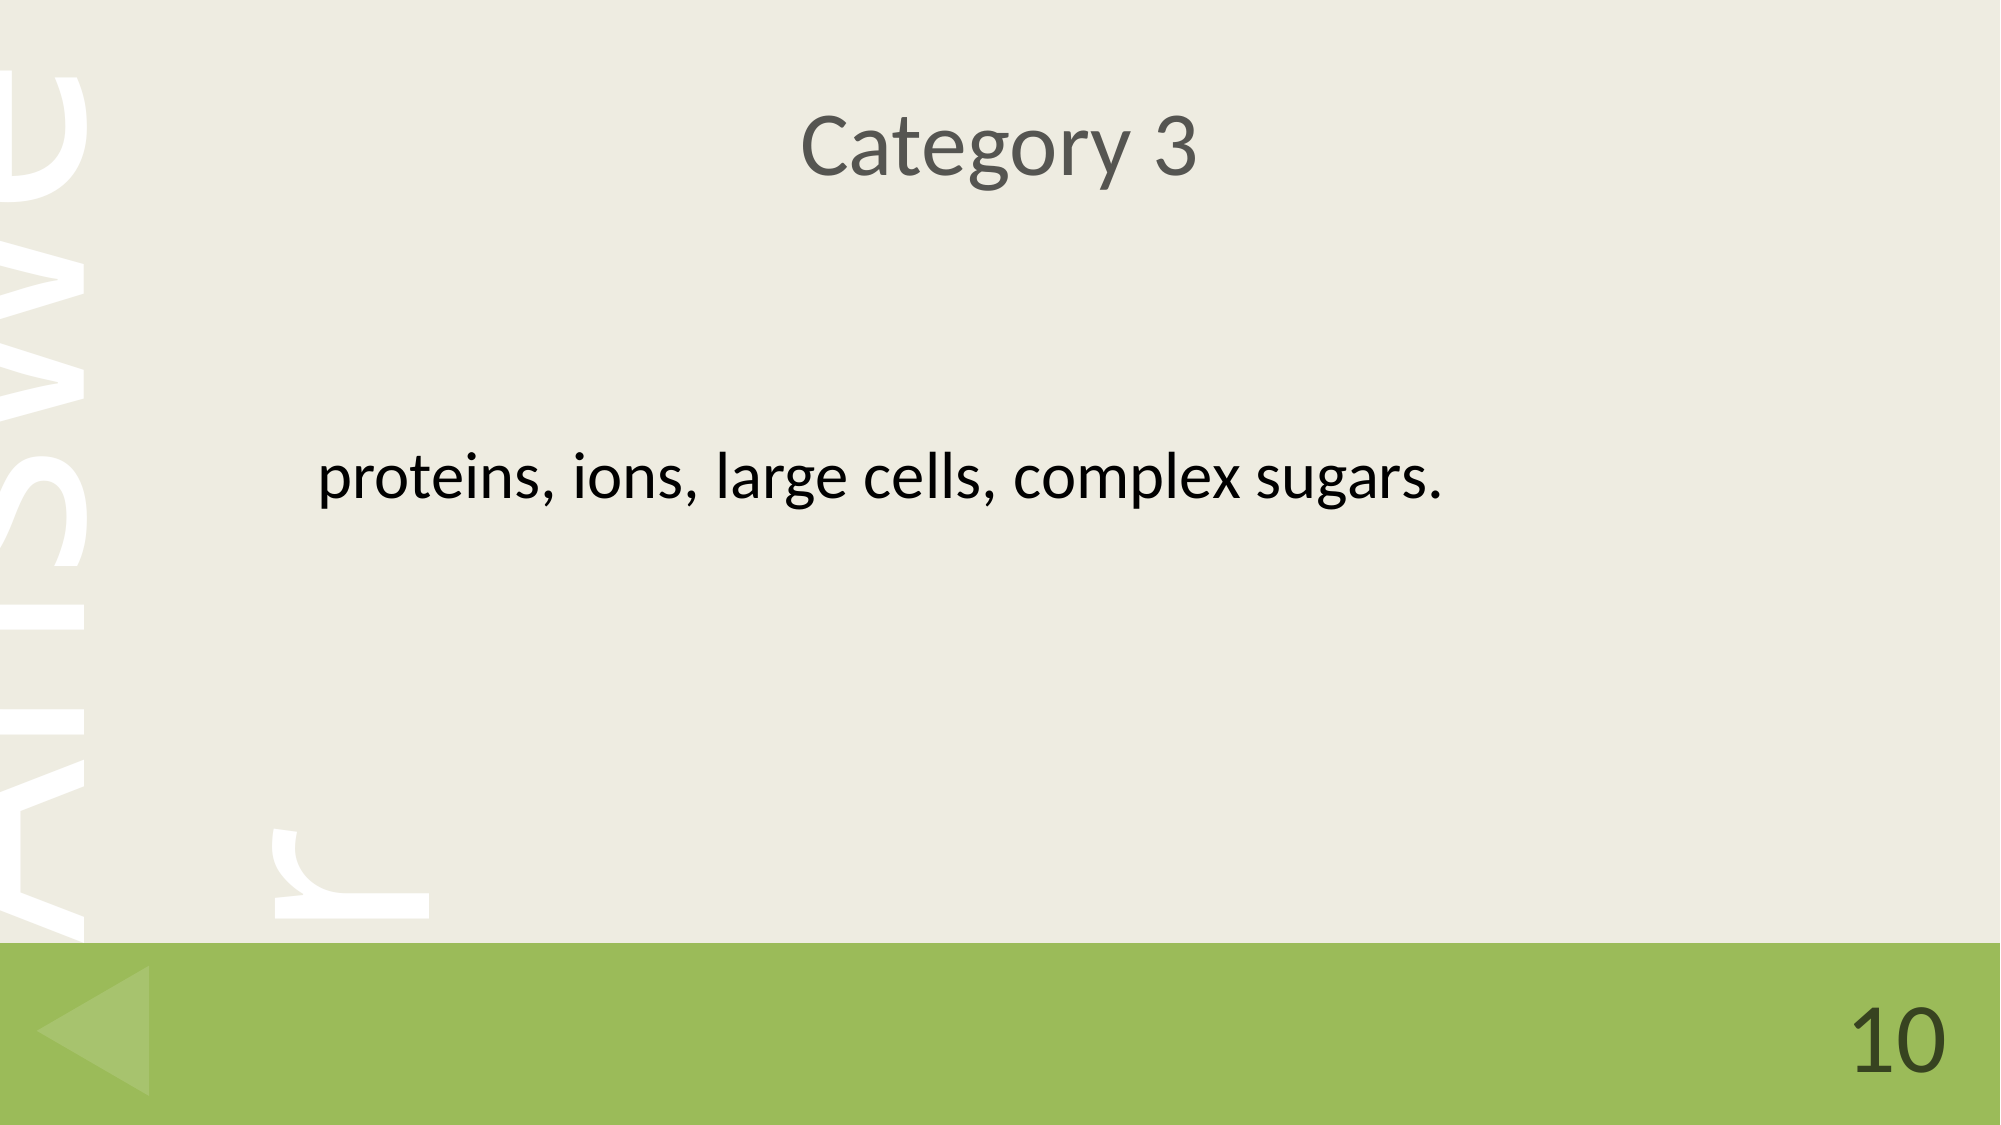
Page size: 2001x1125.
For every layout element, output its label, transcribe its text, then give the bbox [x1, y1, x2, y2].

list proteins, ions, large cells, complex sugars. [302, 307, 1760, 636]
title Category 3 [99, 45, 1900, 233]
list 10 [1494, 967, 1963, 1097]
